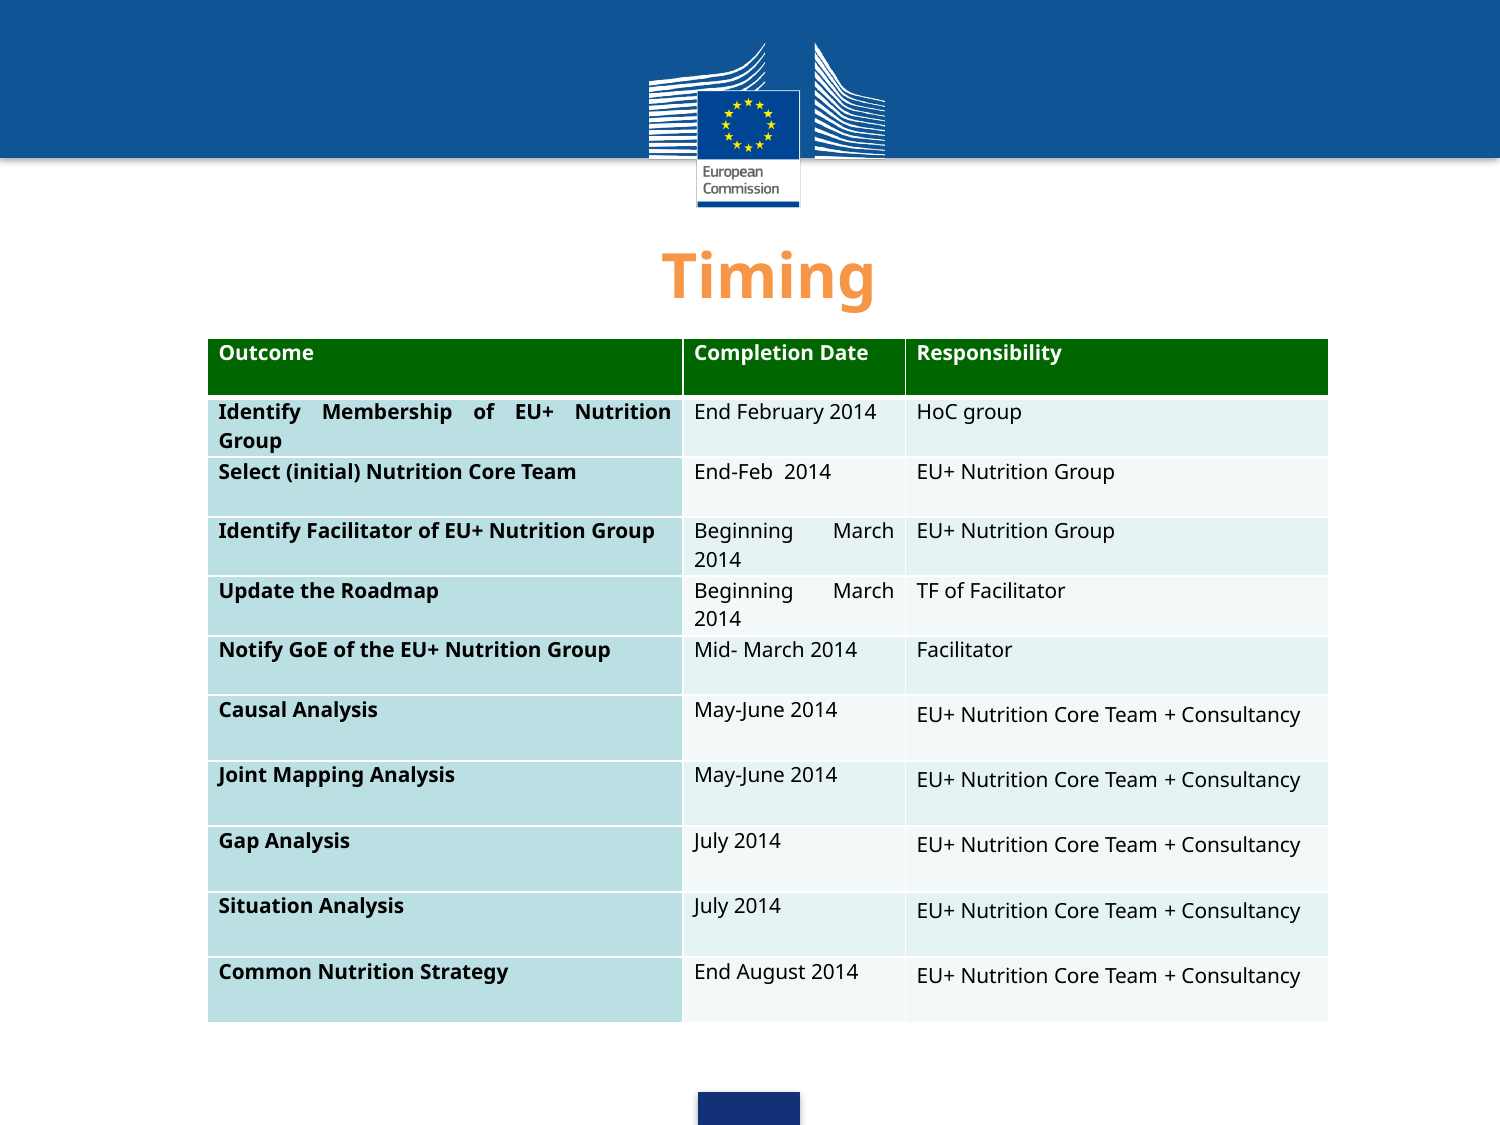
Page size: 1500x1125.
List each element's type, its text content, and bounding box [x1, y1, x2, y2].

table_cell Select (initial) Nutrition Core Team [208, 458, 682, 516]
table_cell Joint Mapping Analysis [208, 762, 682, 825]
table_header Responsibility [906, 339, 1328, 395]
table_cell HoC group [906, 400, 1328, 456]
title Timing [64, 196, 1415, 350]
table_cell End-Feb 2014 [684, 458, 905, 516]
table_cell Beginning March 2014 [684, 577, 905, 635]
table_cell Common Nutrition Strategy [208, 958, 682, 1022]
table_cell EU+ Nutrition Group [906, 458, 1328, 516]
table_cell Mid- March 2014 [684, 637, 905, 694]
table_cell Notify GoE of the EU+ Nutrition Group [208, 637, 682, 694]
table_cell End February 2014 [684, 400, 905, 456]
table_cell EU+ Nutrition Core Team + Consultancy [906, 893, 1328, 956]
table_cell Identify Facilitator of EU+ Nutrition Group [208, 518, 682, 575]
table_cell Causal Analysis [208, 696, 682, 760]
table_cell July 2014 [684, 893, 905, 956]
table_cell Gap Analysis [208, 827, 682, 891]
picture [649, 42, 885, 196]
table_cell May-June 2014 [684, 762, 905, 825]
table_cell July 2014 [684, 827, 905, 891]
table_cell Identify Membership of EU+ Nutrition Group [208, 400, 682, 456]
table_cell Situation Analysis [208, 893, 682, 956]
table_cell Update the Roadmap [208, 577, 682, 635]
table_header Outcome [208, 339, 682, 395]
table_header Completion Date [684, 339, 905, 395]
table_cell End August 2014 [684, 958, 905, 1022]
table_cell EU+ Nutrition Core Team + Consultancy [906, 696, 1328, 760]
table_cell EU+ Nutrition Core Team + Consultancy [906, 827, 1328, 891]
table_cell Facilitator [906, 637, 1328, 694]
table_cell EU+ Nutrition Core Team + Consultancy [906, 958, 1328, 1022]
table_cell EU+ Nutrition Group [906, 518, 1328, 575]
table_cell May-June 2014 [684, 696, 905, 760]
table_cell Beginning March 2014 [684, 518, 905, 575]
table_cell EU+ Nutrition Core Team + Consultancy [906, 762, 1328, 825]
table_cell TF of Facilitator [906, 577, 1328, 635]
